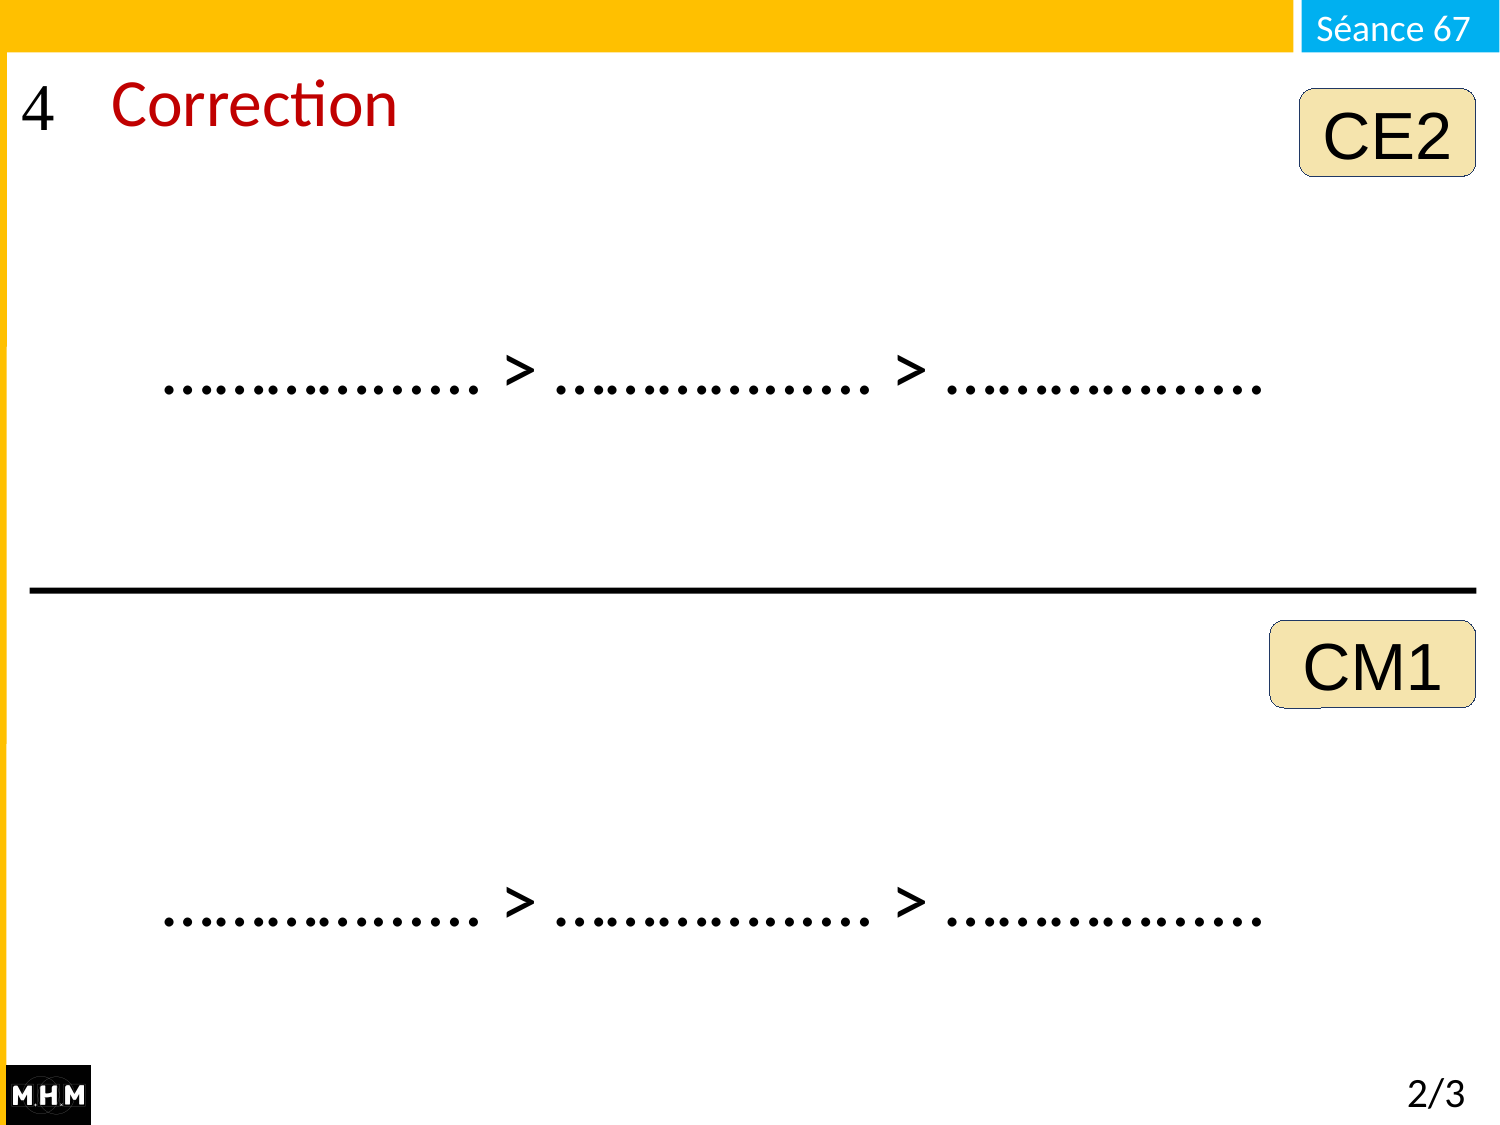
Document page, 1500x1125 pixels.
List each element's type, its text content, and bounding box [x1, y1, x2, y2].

text_box …………...... > …………...... > …………...... [147, 236, 1310, 505]
list 2/3 [1373, 1064, 1500, 1125]
text_box …………...... > …………...... > …………...... [147, 767, 1310, 1037]
text_box Correction [96, 60, 478, 149]
text_box CE2 [1299, 88, 1476, 177]
text_box CM1 [1269, 620, 1476, 709]
picture [6, 1065, 91, 1125]
